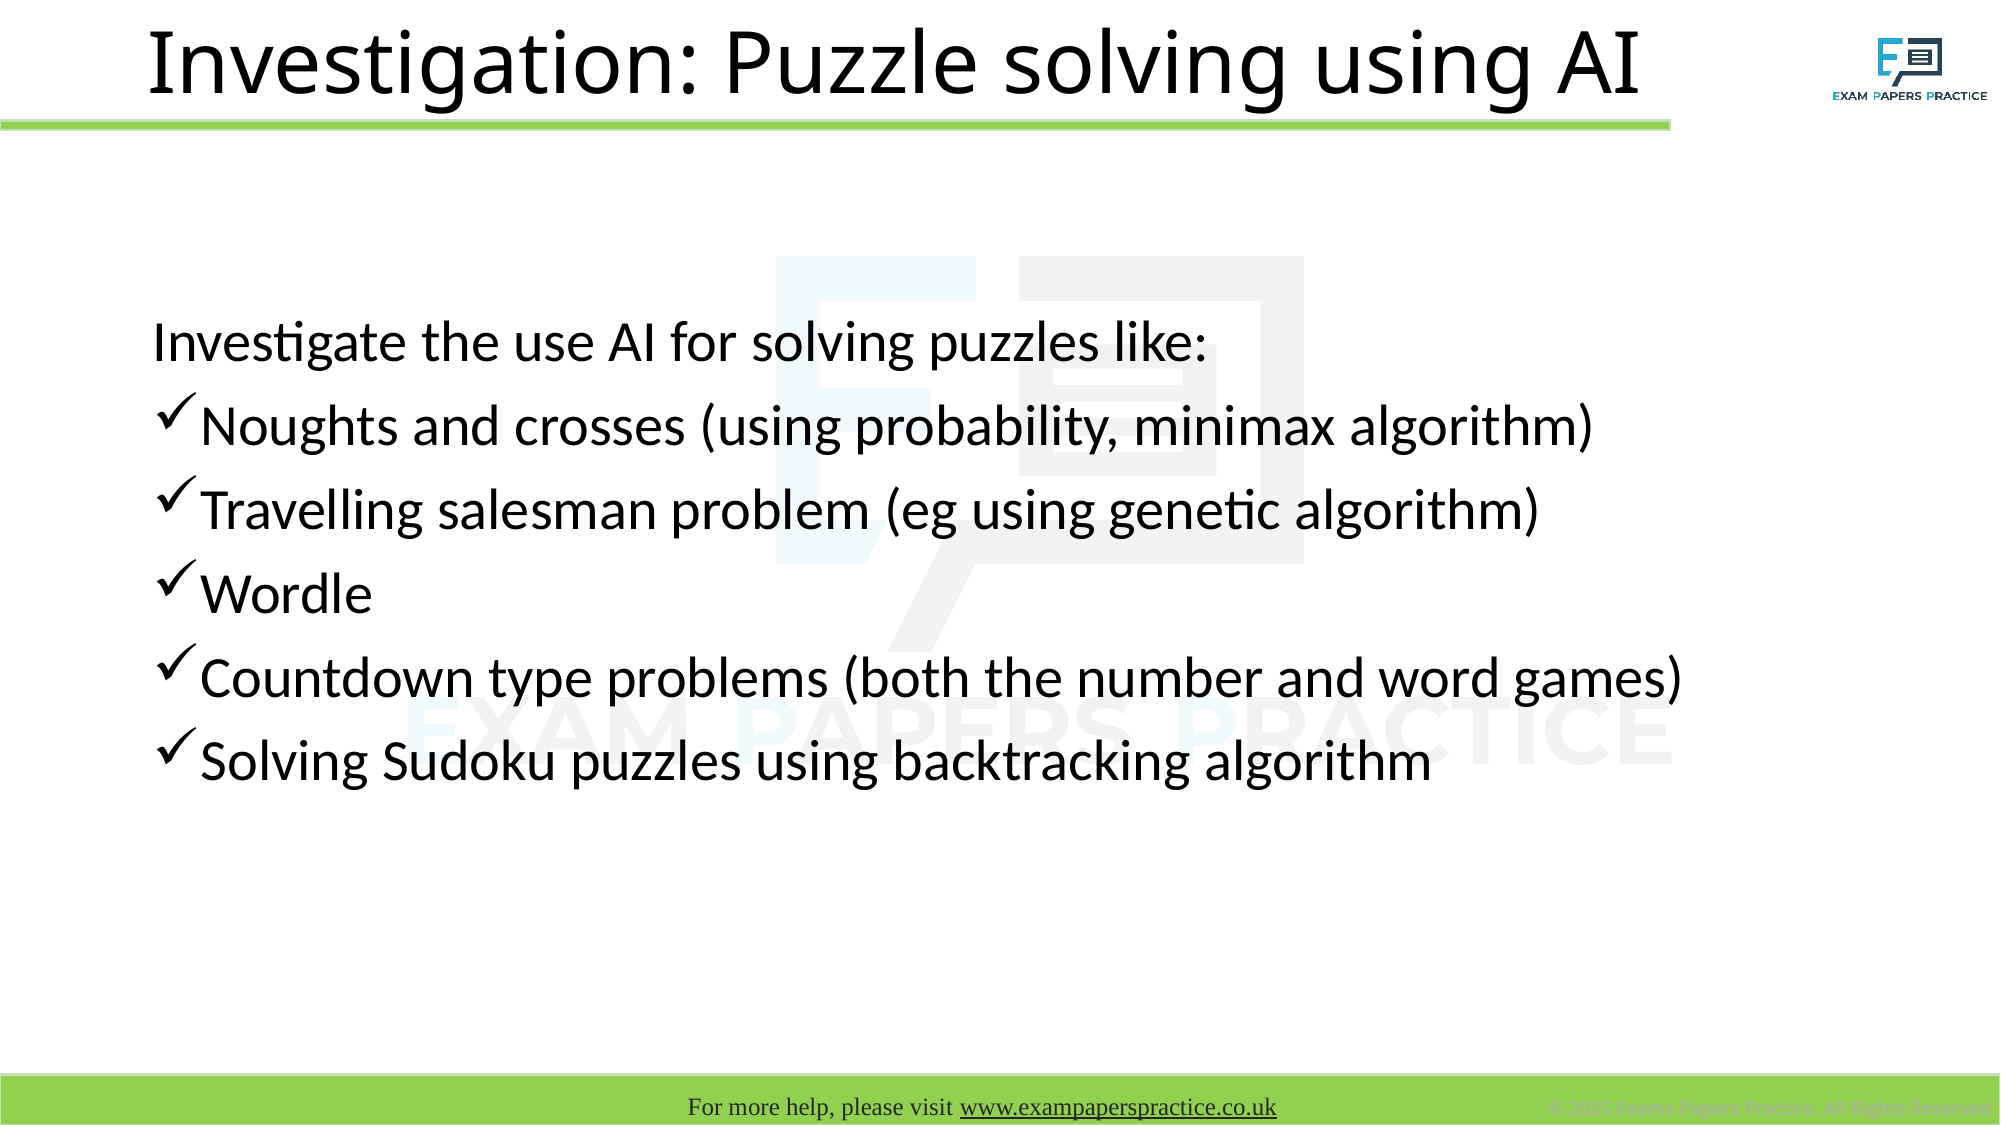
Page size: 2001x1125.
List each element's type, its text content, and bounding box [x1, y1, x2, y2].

title Investigation: Puzzle solving using AI [132, 11, 1858, 121]
list Investigate the use AI for solving puzzles like: Noughts and crosses (using probability, minimax algorithm) Travelling salesman problem (eg using genetic algorithm) Wordle Countdown type problems (both the number and word games) Solving Sudoku puzzles using backtracking algorithm [137, 304, 1863, 1018]
